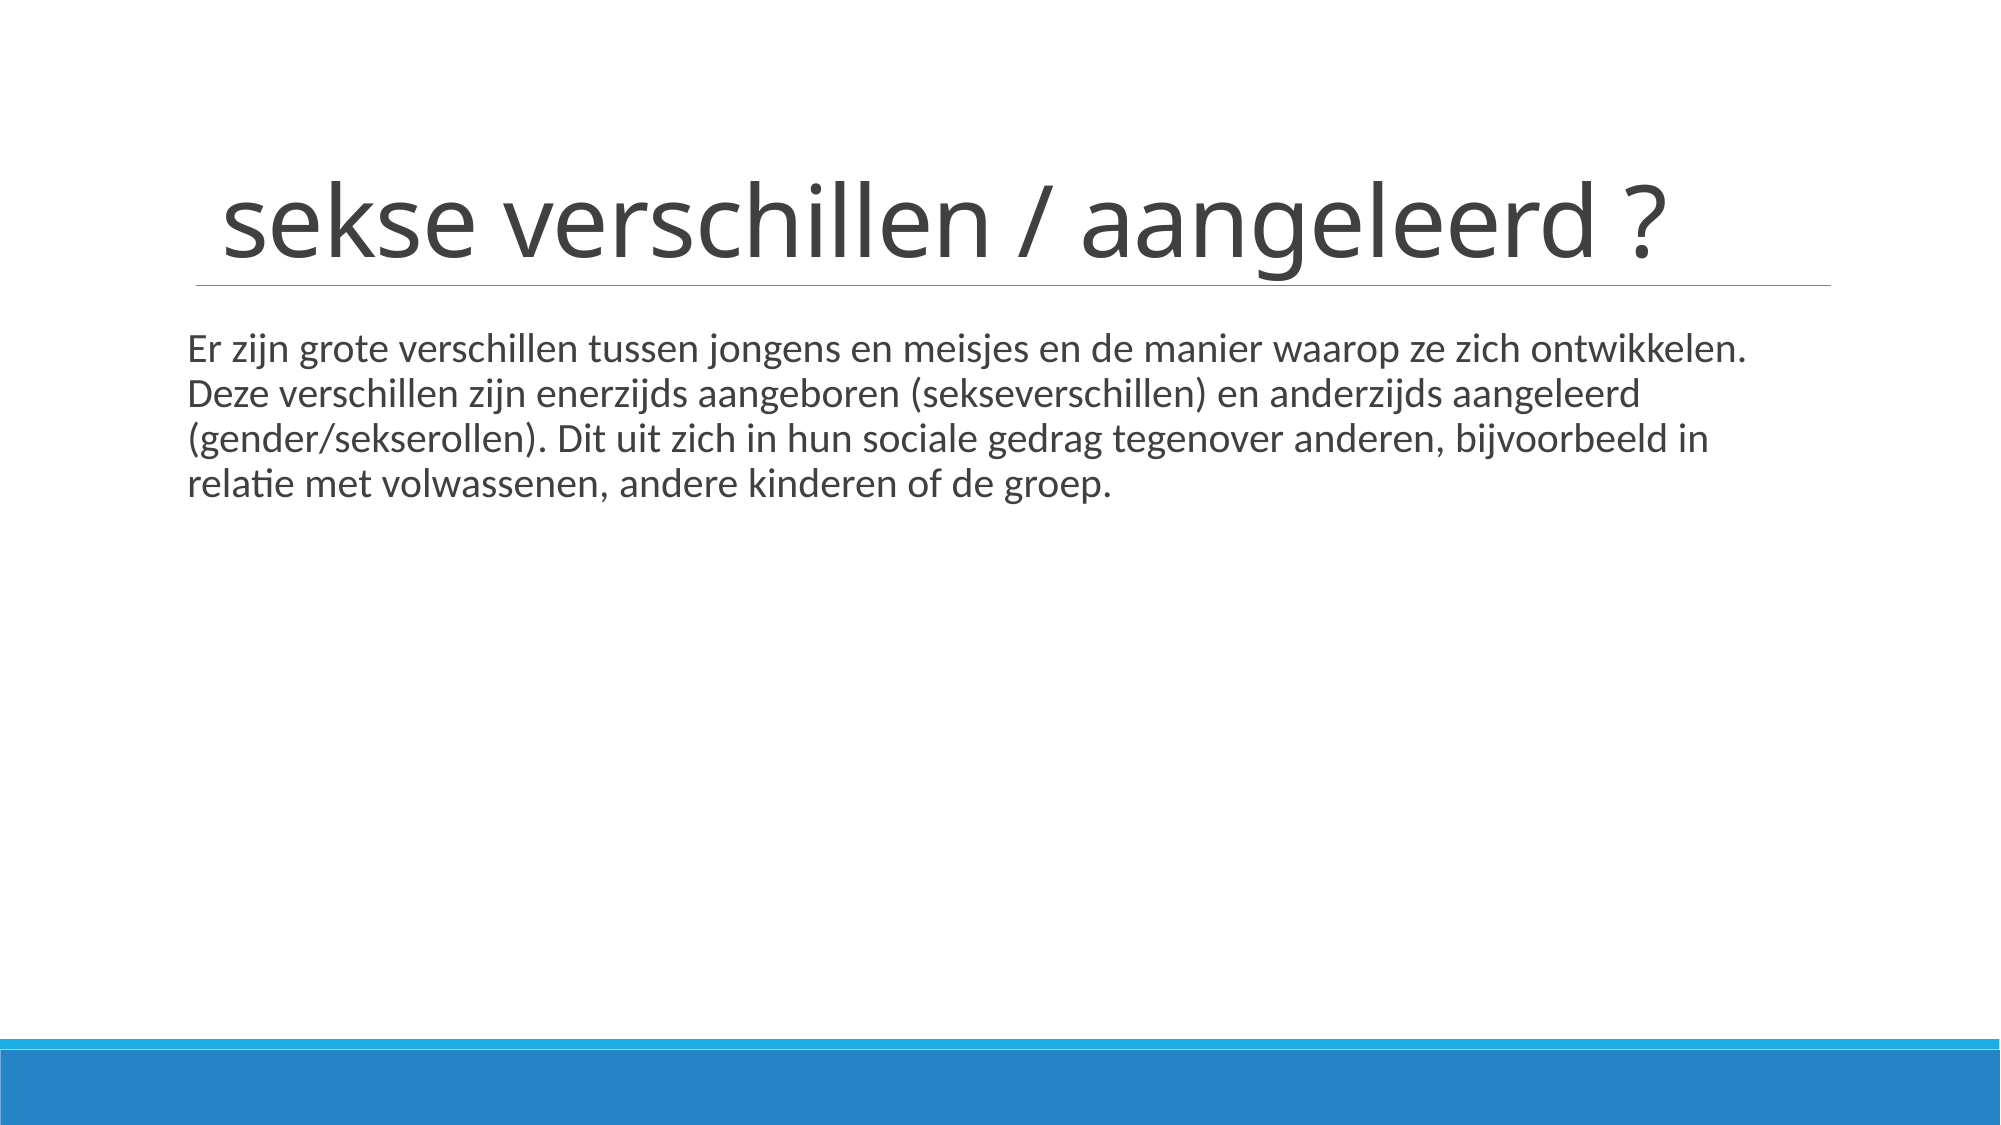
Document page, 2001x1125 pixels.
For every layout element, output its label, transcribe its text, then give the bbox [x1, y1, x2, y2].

list Er zijn grote verschillen tussen jongens en meisjes en de manier waarop ze zich ontwikkelen. Deze verschillen zijn enerzijds aangeboren (sekseverschillen) en anderzijds aangeleerd (gender/sekserollen). Dit uit zich in hun sociale gedrag tegenover anderen, bijvoorbeeld in relatie met volwassenen, andere kinderen of de groep. [187, 244, 1813, 826]
title sekse verschillen / aangeleerd ? [180, 47, 1830, 285]
